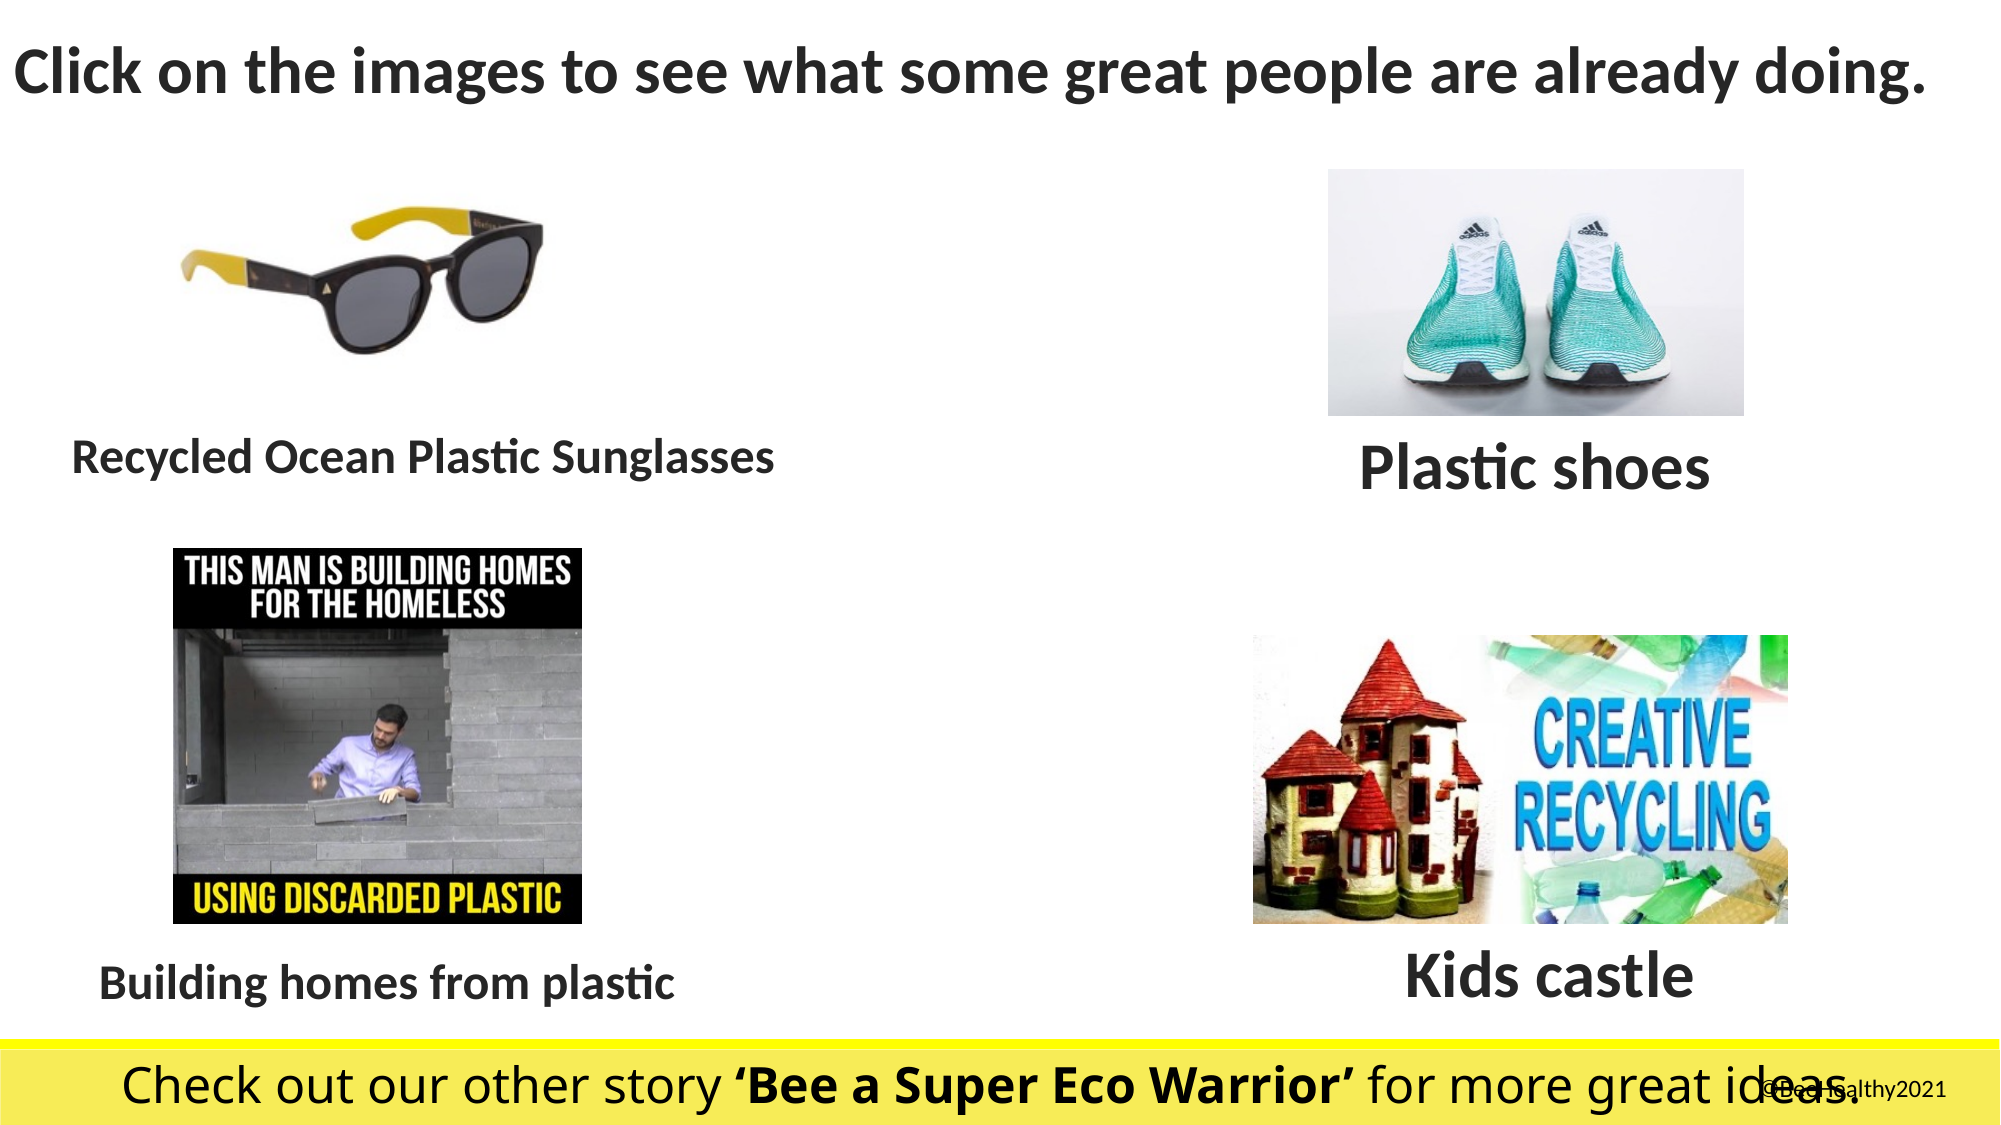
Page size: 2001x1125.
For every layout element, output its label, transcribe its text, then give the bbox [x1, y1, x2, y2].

picture [155, 168, 562, 390]
text_box Recycled Ocean Plastic Sunglasses [56, 415, 791, 491]
text_box Click on the images to see what some great people are already doing. [0, 19, 1945, 115]
picture [172, 547, 583, 924]
text_box Plastic shoes [1345, 426, 1727, 511]
text_box Check out our other story ‘Bee a Super Eco Warrior’ for more great ideas. [106, 1046, 1877, 1122]
text_box Building homes from plastic [84, 941, 691, 1017]
picture [1327, 168, 1744, 417]
text_box Kids castle [1390, 934, 1711, 1018]
picture [1253, 634, 1789, 924]
